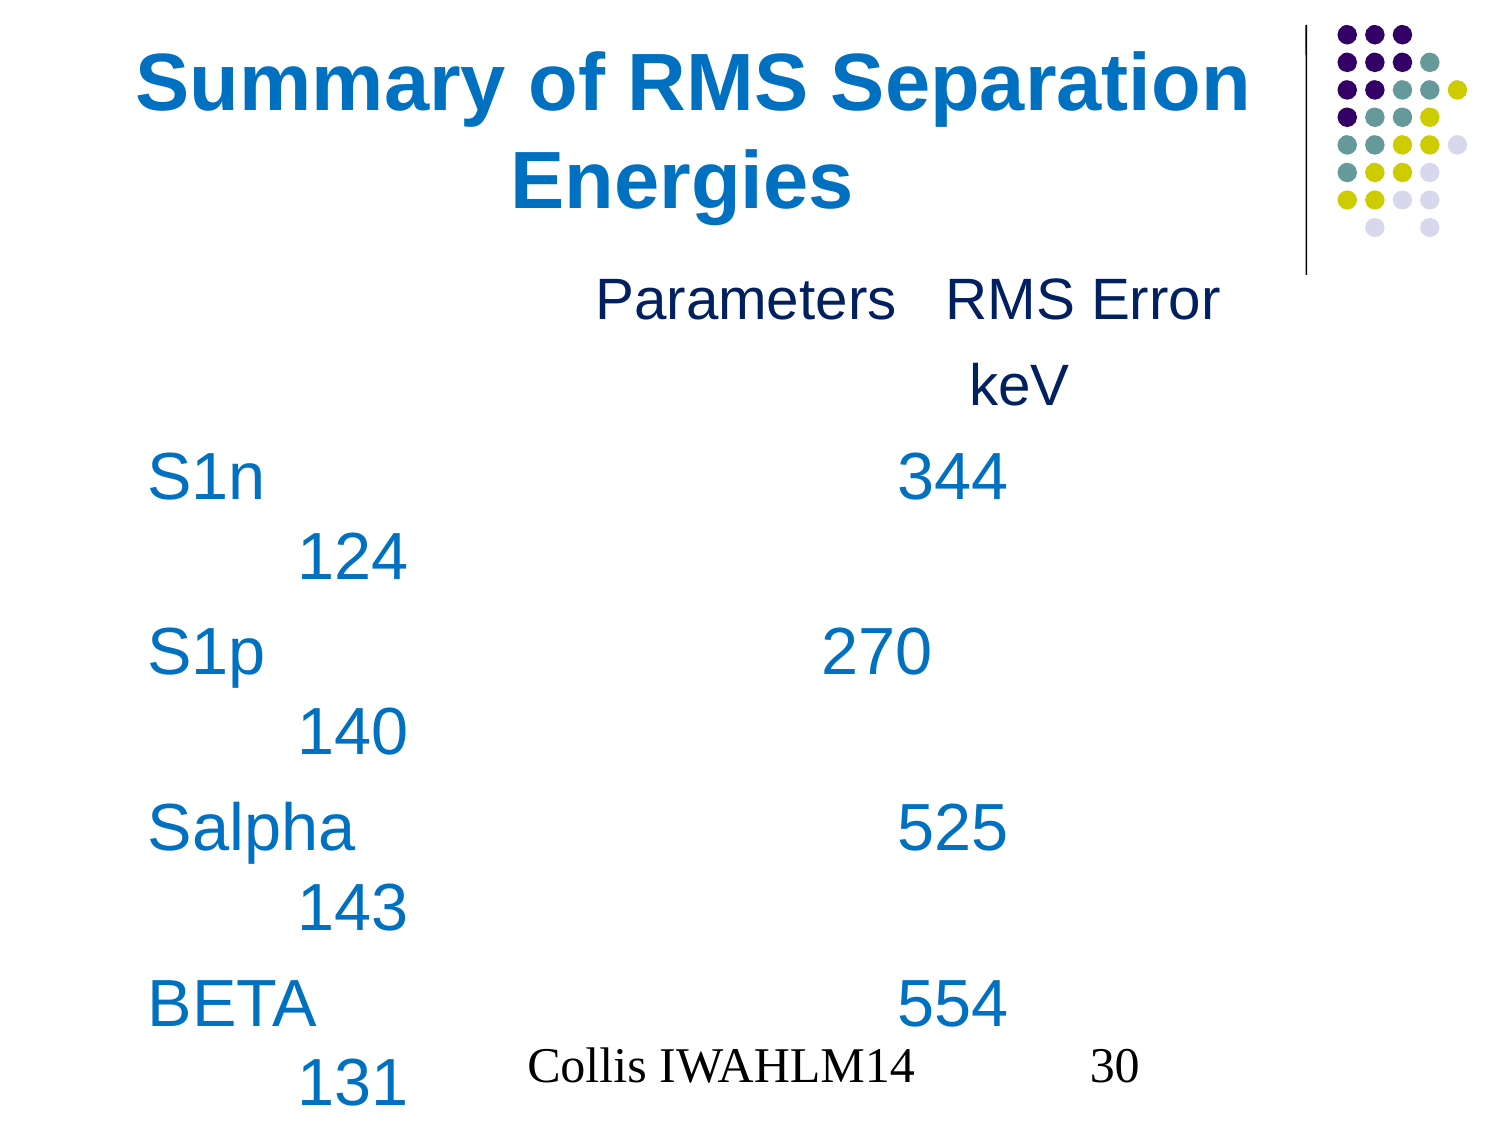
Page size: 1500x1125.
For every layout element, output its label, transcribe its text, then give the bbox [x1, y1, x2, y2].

list Parameters RMS Error keV S1n 344 124 S1p 270 140 Salpha 525 143 BETA 554 131 Astrophysicists require an accuracy < 250 keV RMS for S1n estimates. [76, 253, 1427, 1015]
title Summary of RMS Separation Energies [75, 20, 1313, 233]
footer Collis IWAHLM14 [512, 1025, 988, 1101]
slide_number 30 [1074, 1025, 1425, 1101]
